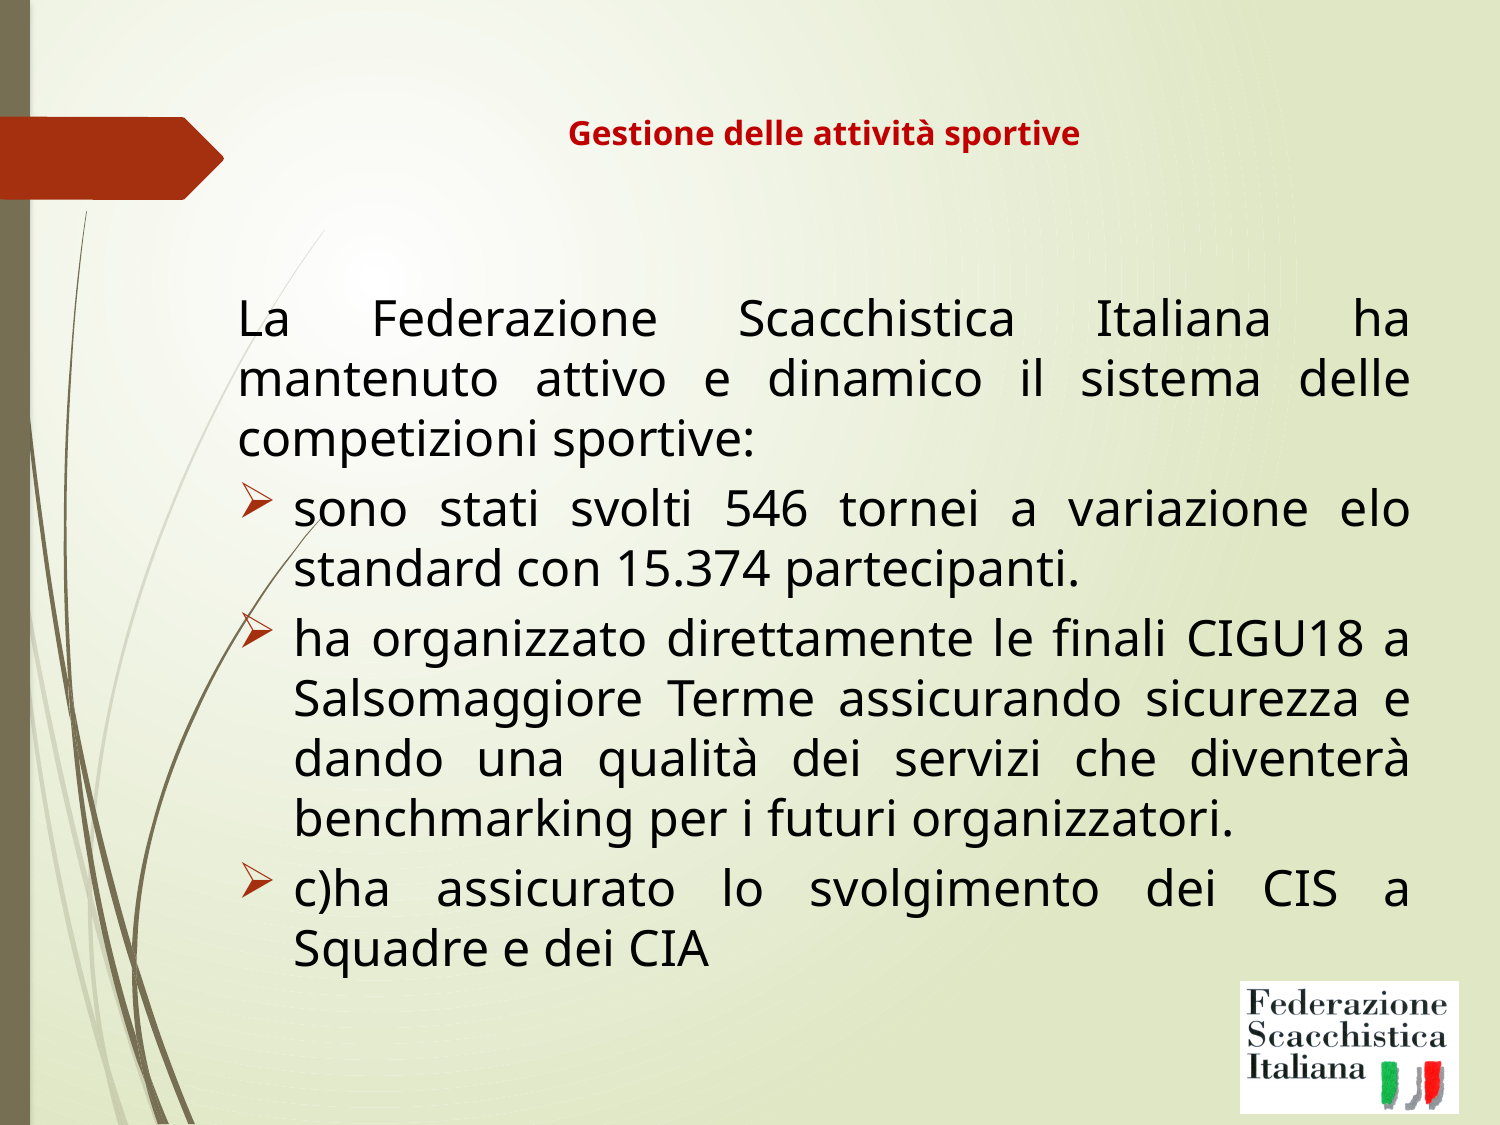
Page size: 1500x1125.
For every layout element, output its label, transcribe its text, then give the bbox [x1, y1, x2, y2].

text_box La Federazione Scacchistica Italiana ha mantenuto attivo e dinamico il sistema delle competizioni sportive: sono stati svolti 546 tornei a variazione elo standard con 15.374 partecipanti. ha organizzato direttamente le finali CIGU18 a Salsomaggiore Terme assicurando sicurezza e dando una qualità dei servizi che diventerà benchmarking per i futuri organizzatori. c)ha assicurato lo svolgimento dei CIS a Squadre e dei CIA [222, 278, 1427, 1047]
title Gestione delle attività sportive [222, 104, 1427, 218]
picture [1240, 981, 1460, 1114]
